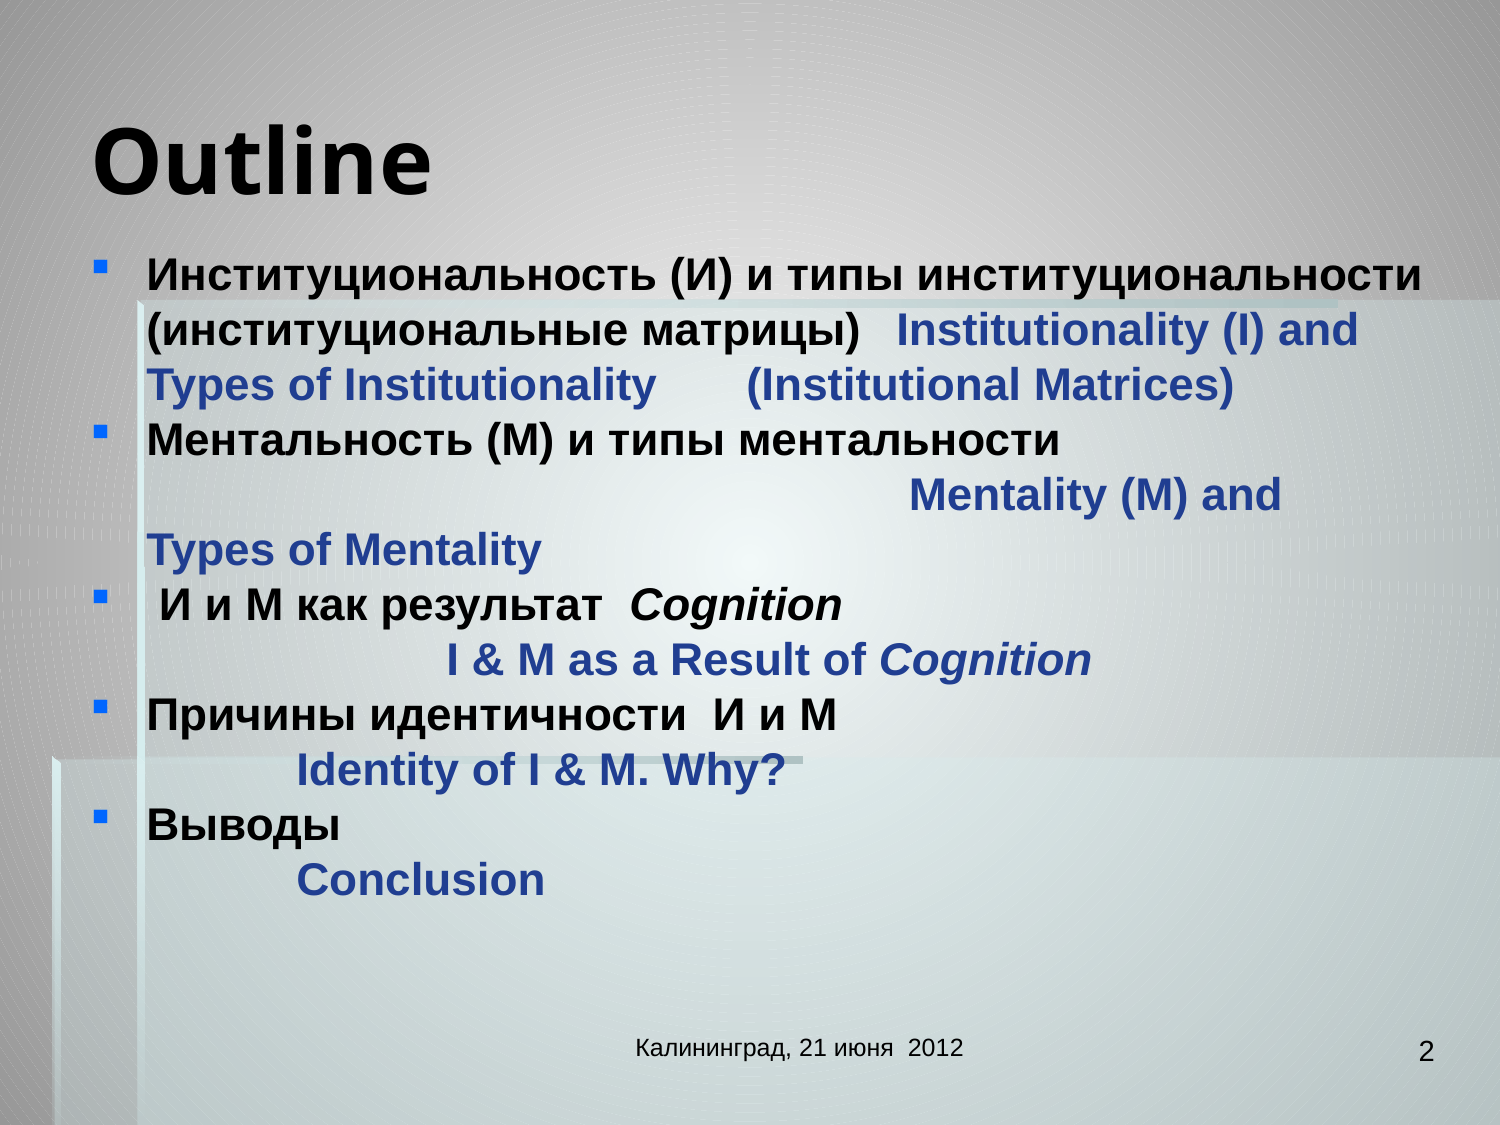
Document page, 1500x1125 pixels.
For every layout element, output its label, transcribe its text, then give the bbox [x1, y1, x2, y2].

footer Калининград, 21 июня 2012 [562, 1024, 1038, 1103]
list Институциональность (И) и типы институциональности (институциональные матрицы) Institutionality (I) and Types of Institutionality (Institutional Matrices) Ментальность (М) и типы ментальности Mentality (M) and Types of Mentality И и М как результат Cognition I & M as a Result of Cognition Причины идентичности И и М Identity of I & M. Why? Выводы Conclusion [74, 237, 1439, 876]
title Outline [74, 39, 1451, 276]
slide_number 2 [1137, 1024, 1451, 1103]
